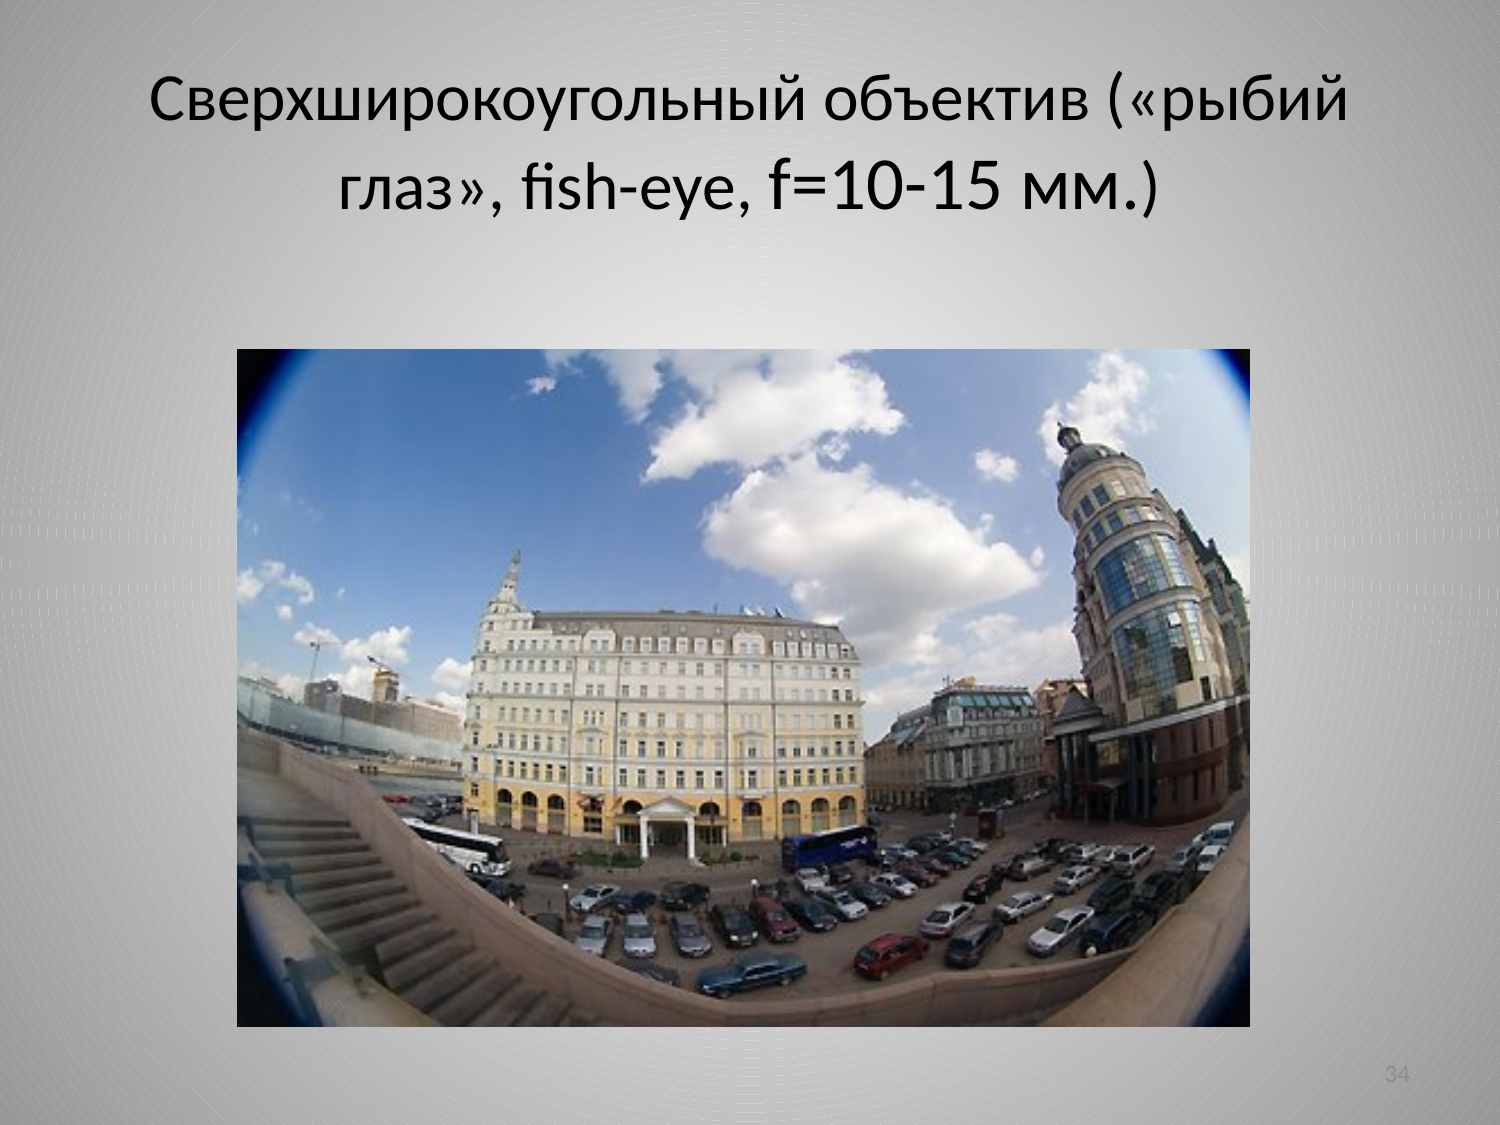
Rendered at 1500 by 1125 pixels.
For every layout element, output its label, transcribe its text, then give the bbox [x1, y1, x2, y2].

title Сверхширокоугольный объектив («рыбий глаз», fish-eye, f=10-15 мм.) [75, 45, 1425, 233]
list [237, 349, 1251, 1027]
slide_number 34 [1074, 1042, 1425, 1103]
